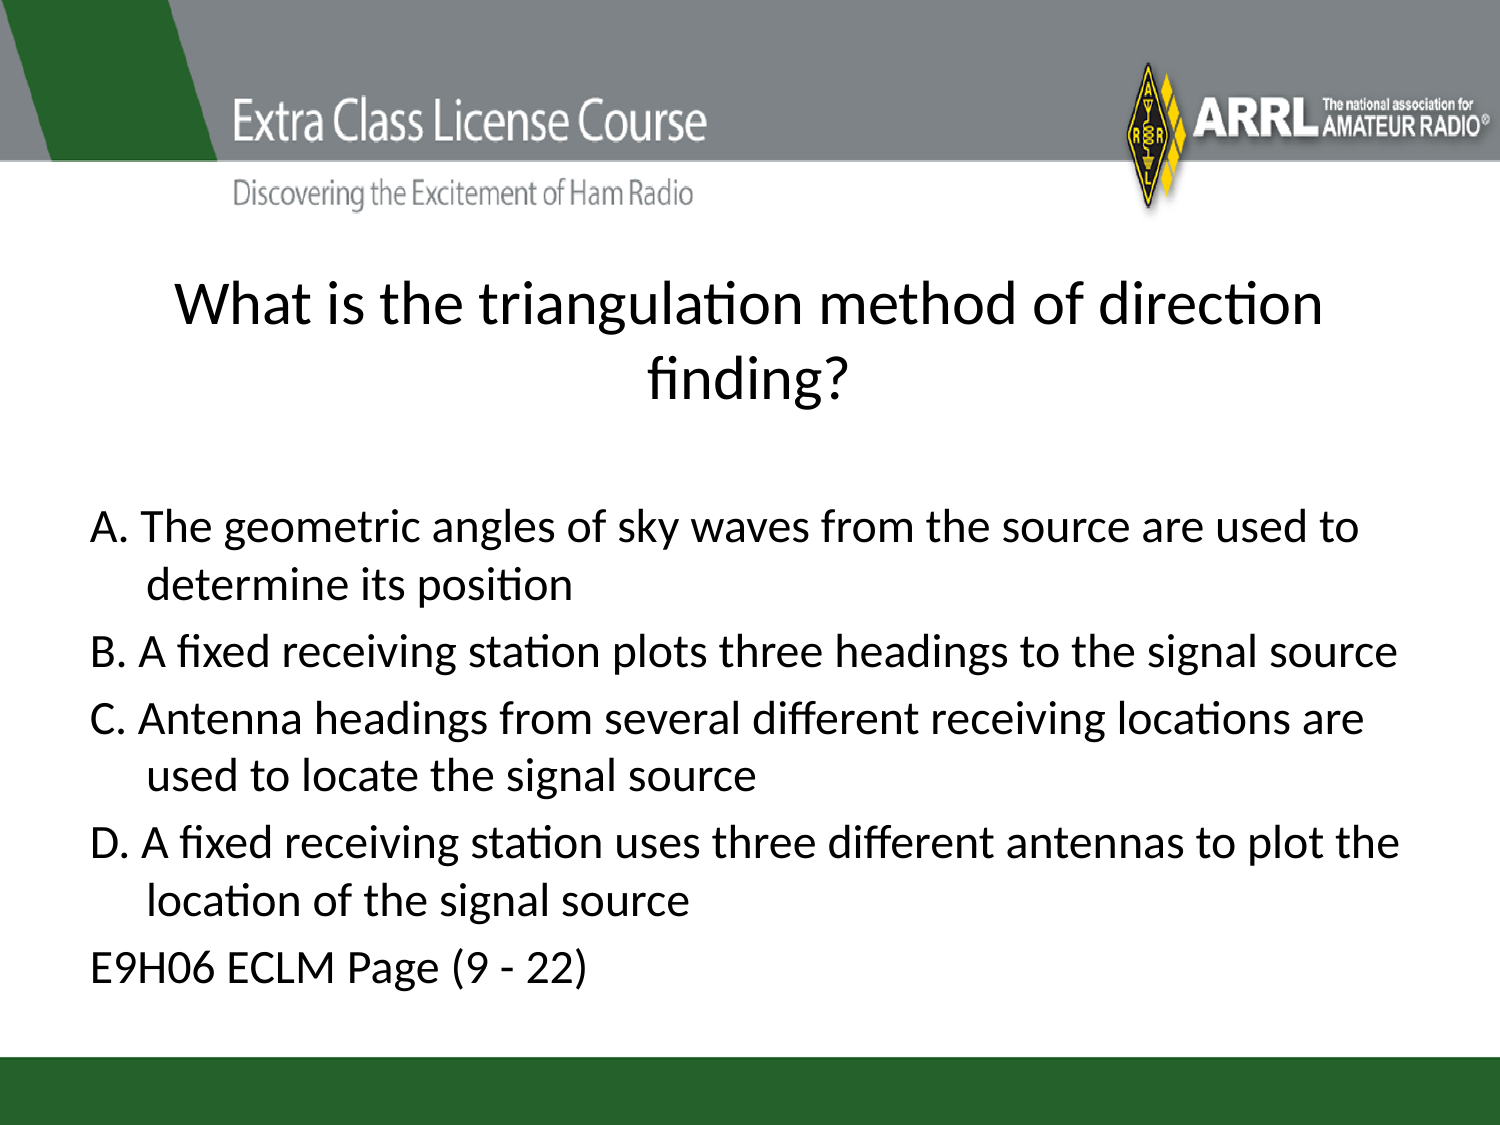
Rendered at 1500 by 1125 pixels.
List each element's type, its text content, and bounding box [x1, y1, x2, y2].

list A. The geometric angles of sky waves from the source are used to determine its position B. A fixed receiving station plots three headings to the signal source C. Antenna headings from several different receiving locations are used to locate the signal source D. A fixed receiving station uses three different antennas to plot the location of the signal source E9H06 ECLM Page (9 - 22) [75, 487, 1425, 1005]
picture [0, 0, 1500, 1125]
title What is the triangulation method of direction finding? [75, 254, 1425, 435]
